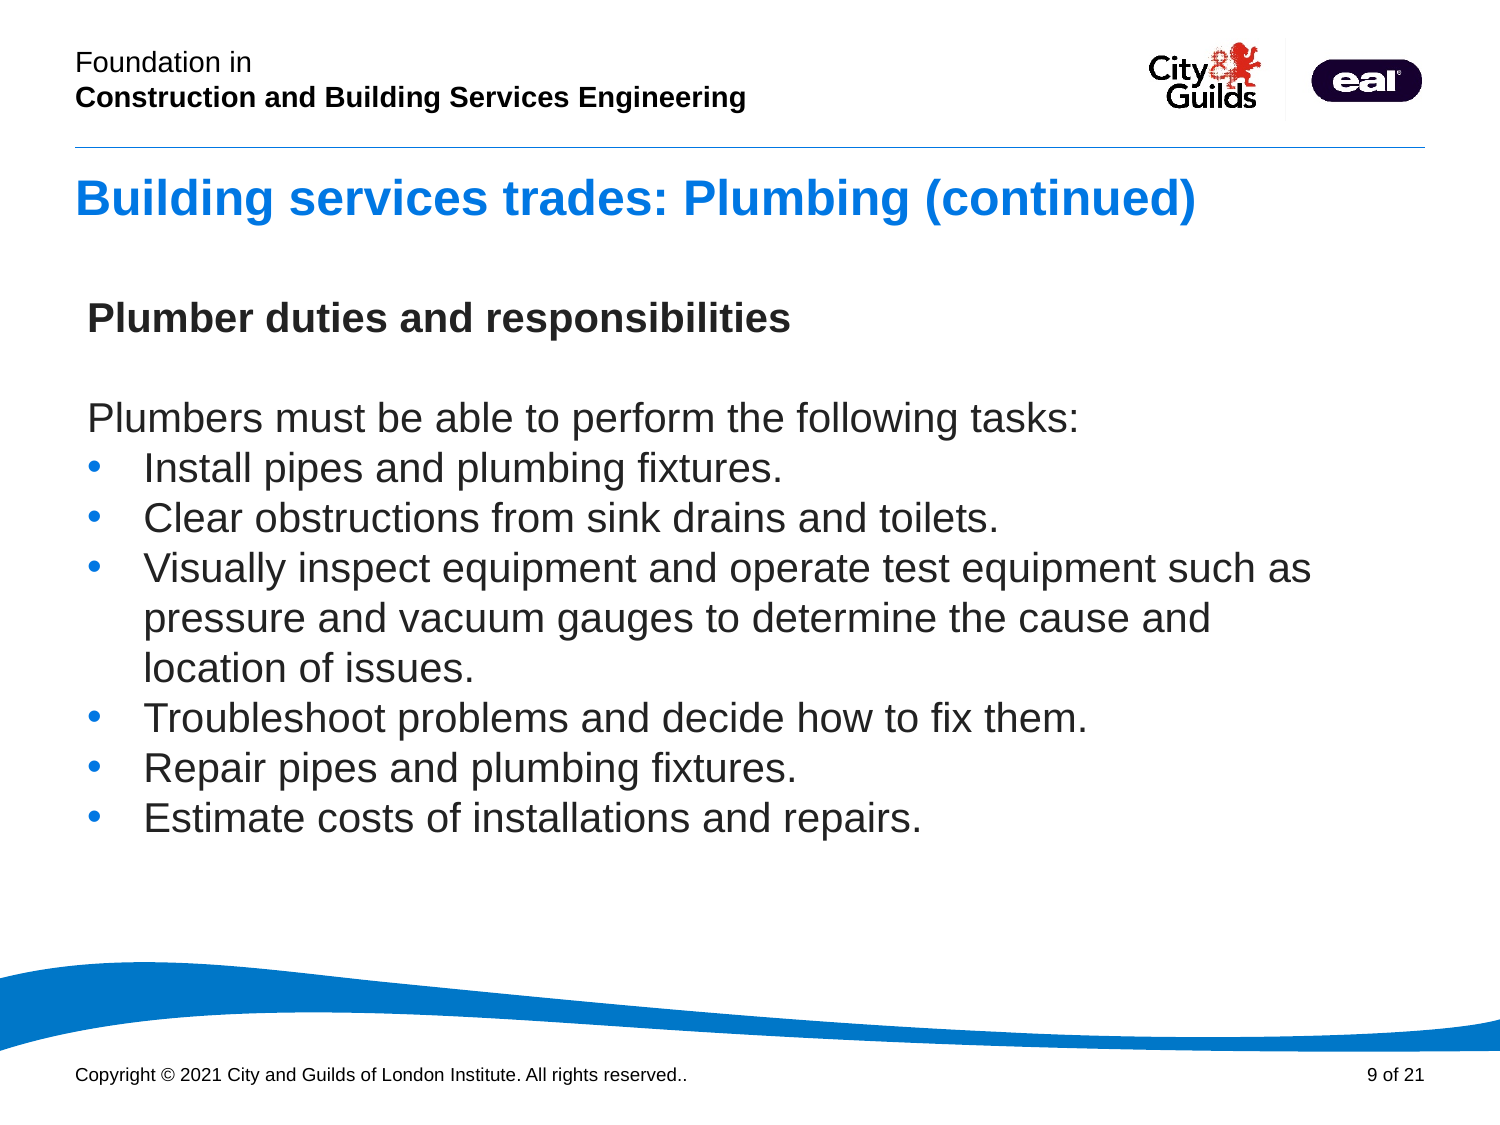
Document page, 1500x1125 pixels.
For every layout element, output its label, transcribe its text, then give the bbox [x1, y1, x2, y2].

picture [1149, 38, 1422, 121]
title Building services trades: Plumbing (continued) [74, 165, 1426, 229]
text_box Plumber duties and responsibilities Plumbers must be able to perform the following tasks: Install pipes and plumbing fixtures. Clear obstructions from sink drains and toilets. Visually inspect equipment and operate test equipment such as pressure and vacuum gauges to determine the cause and location of issues. Troubleshoot problems and decide how to fix them. Repair pipes and plumbing fixtures. Estimate costs of installations and repairs. [72, 283, 1362, 899]
